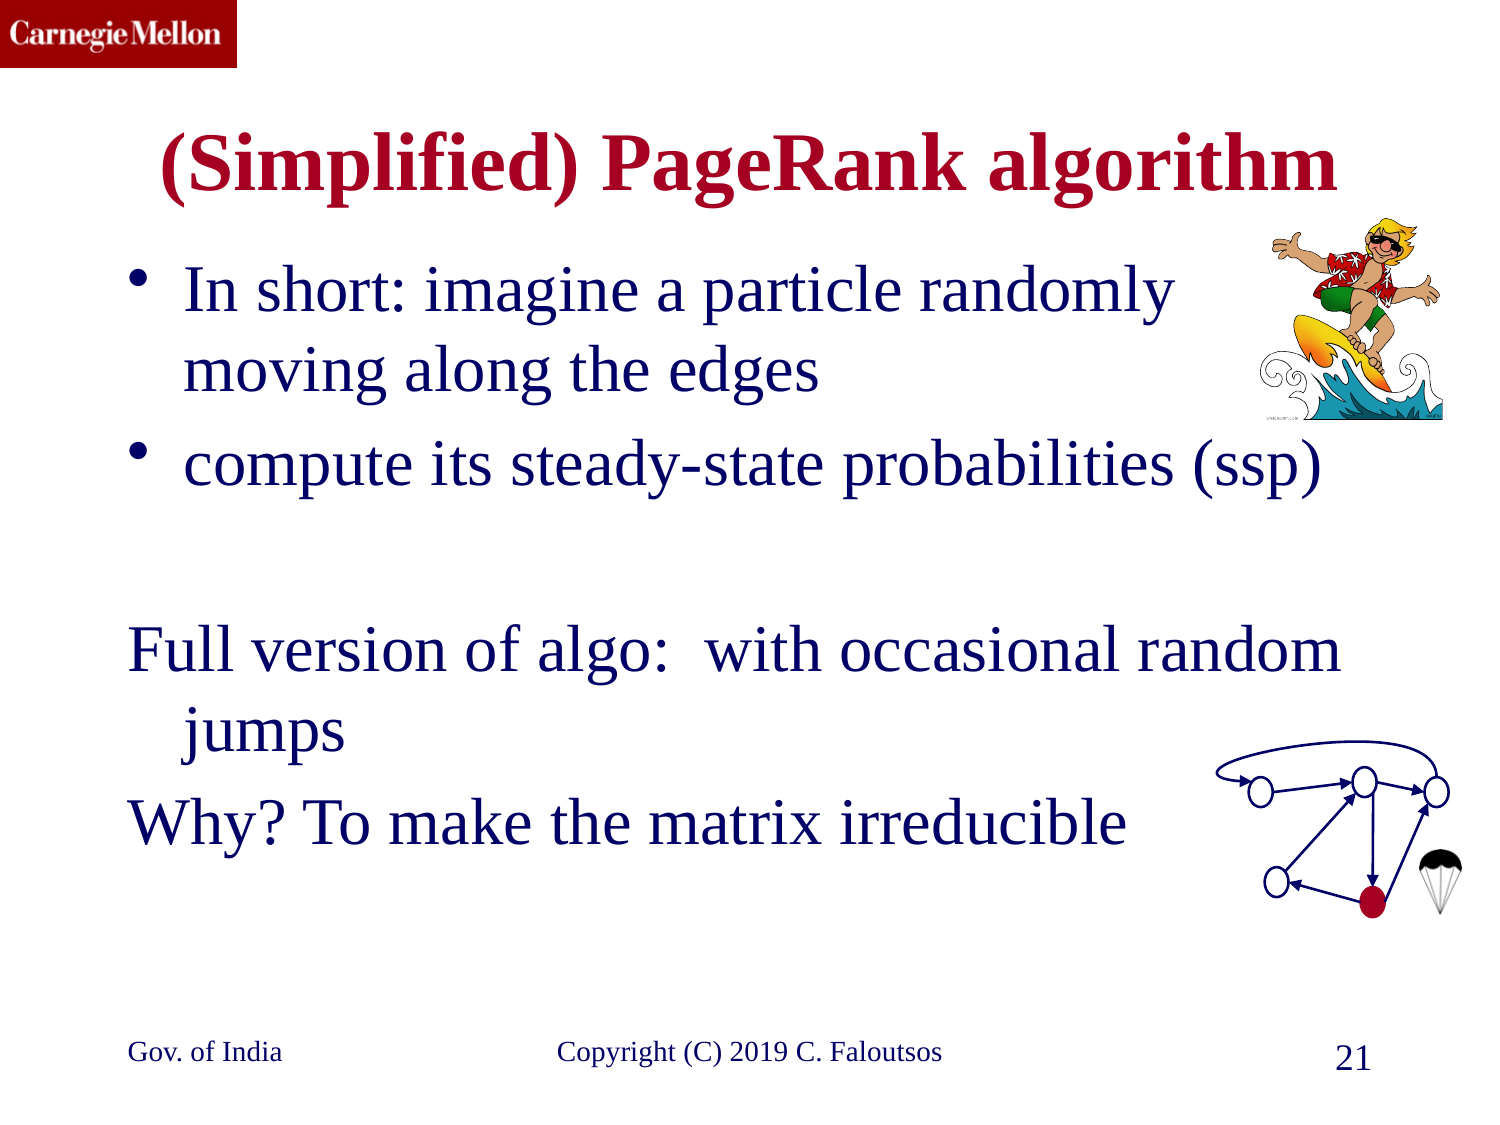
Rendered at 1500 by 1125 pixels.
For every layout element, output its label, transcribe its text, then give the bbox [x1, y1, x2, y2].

picture [1419, 849, 1462, 915]
picture [1256, 212, 1449, 425]
slide_number 21 [1074, 1024, 1388, 1101]
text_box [1248, 766, 1449, 918]
list In short: imagine a particle randomly moving along the edges compute its steady-state probabilities (ssp) Full version of algo: with occasional random jumps Why? To make the matrix irreducible [112, 237, 1388, 1001]
title (Simplified) PageRank algorithm [112, 99, 1388, 213]
footer Copyright (C) 2019 C. Faloutsos [512, 1024, 988, 1101]
slide_number Gov. of India [112, 1024, 426, 1101]
picture [0, 0, 237, 68]
